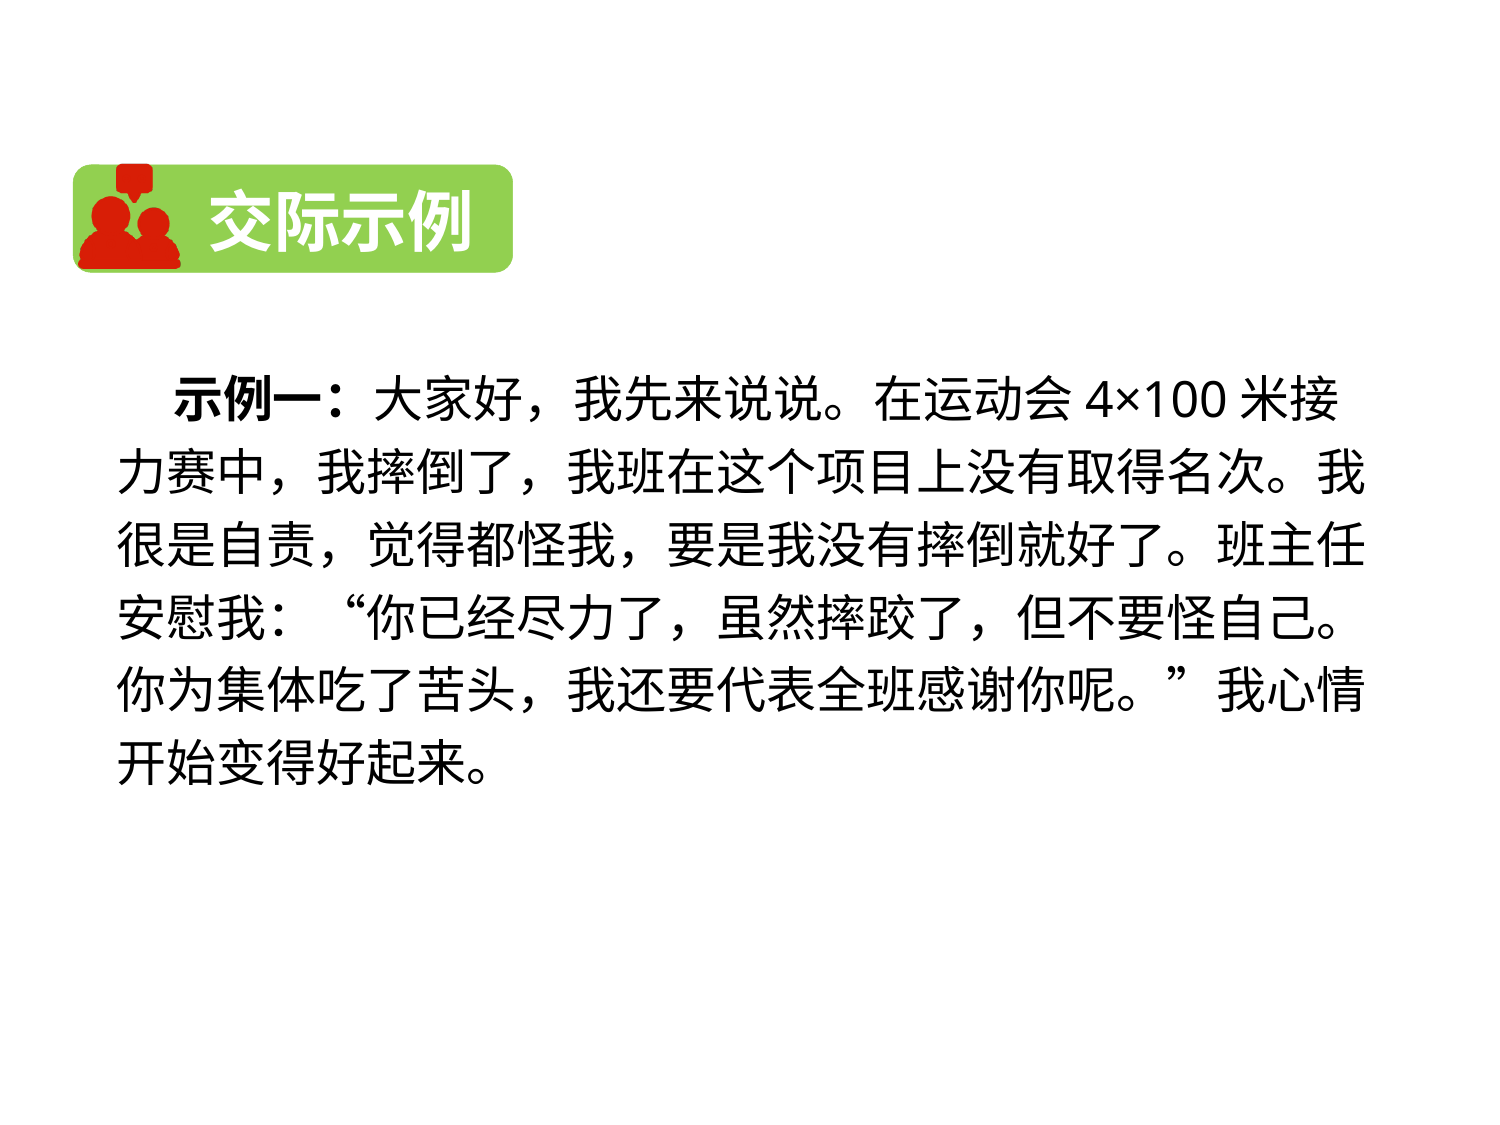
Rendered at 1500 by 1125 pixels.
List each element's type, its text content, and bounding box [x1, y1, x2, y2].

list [49, 136, 209, 297]
text_box 交际示例 [209, 172, 508, 267]
text_box [209, 163, 514, 274]
text_box 示例一：大家好，我先来说说。在运动会4×100米接力赛中，我摔倒了，我班在这个项目上没有取得名次。我很是自责，觉得都怪我，要是我没有摔倒就好了。班主任安慰我：“你已经尽力了，虽然摔跤了，但不要怪自己。你为集体吃了苦头，我还要代表全班感谢你呢。”我心情开始变得好起来。 [101, 346, 1399, 873]
